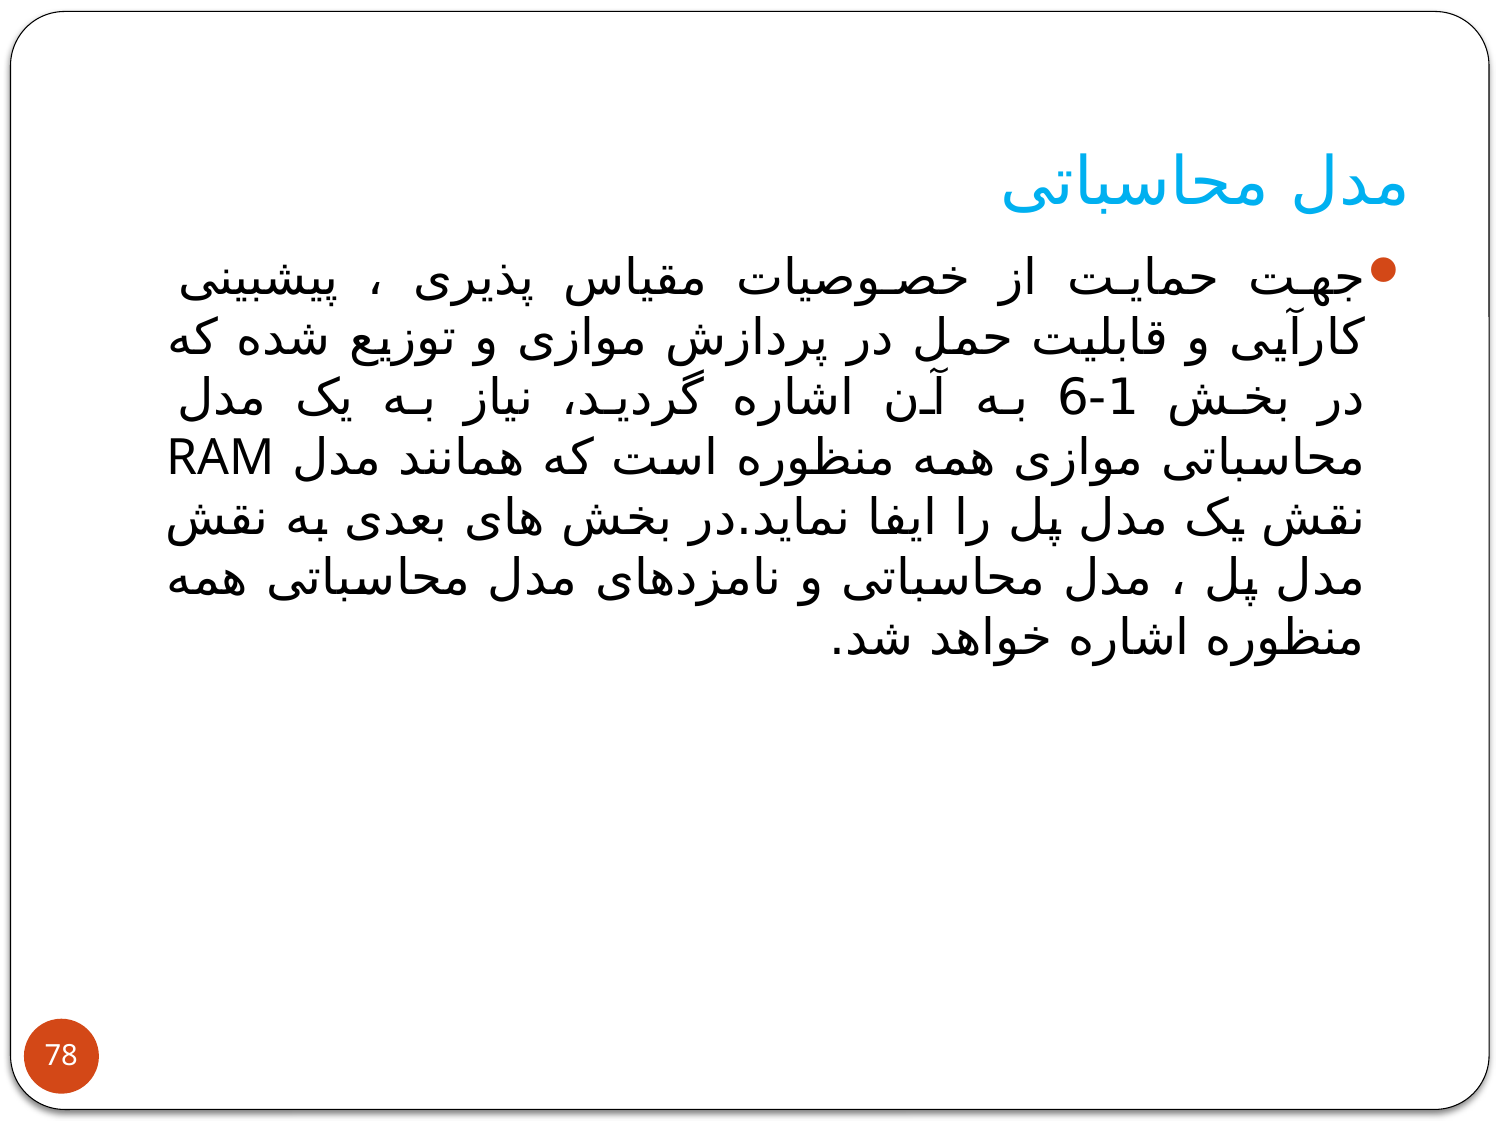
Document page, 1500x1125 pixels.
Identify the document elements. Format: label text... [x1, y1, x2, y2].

title مدل محاسباتی [150, 45, 1425, 233]
slide_number 78 [23, 1018, 99, 1094]
list جهت حمایت از خصوصیات مقیاس پذیری ، پیشبینی کارآیی و قابلیت حمل در پردازش موازی و توزیع شده که در بخش 1-6 به آن اشاره گردید، نیاز به یک مدل محاسباتی موازی همه منظوره است که همانند مدل RAM نقش یک مدل پل را ایفا نماید.در بخش های بعدی به نقش مدل پل ، مدل محاسباتی و نامزدهای مدل محاسباتی همه منظوره اشاره خواهد شد. [150, 237, 1425, 988]
